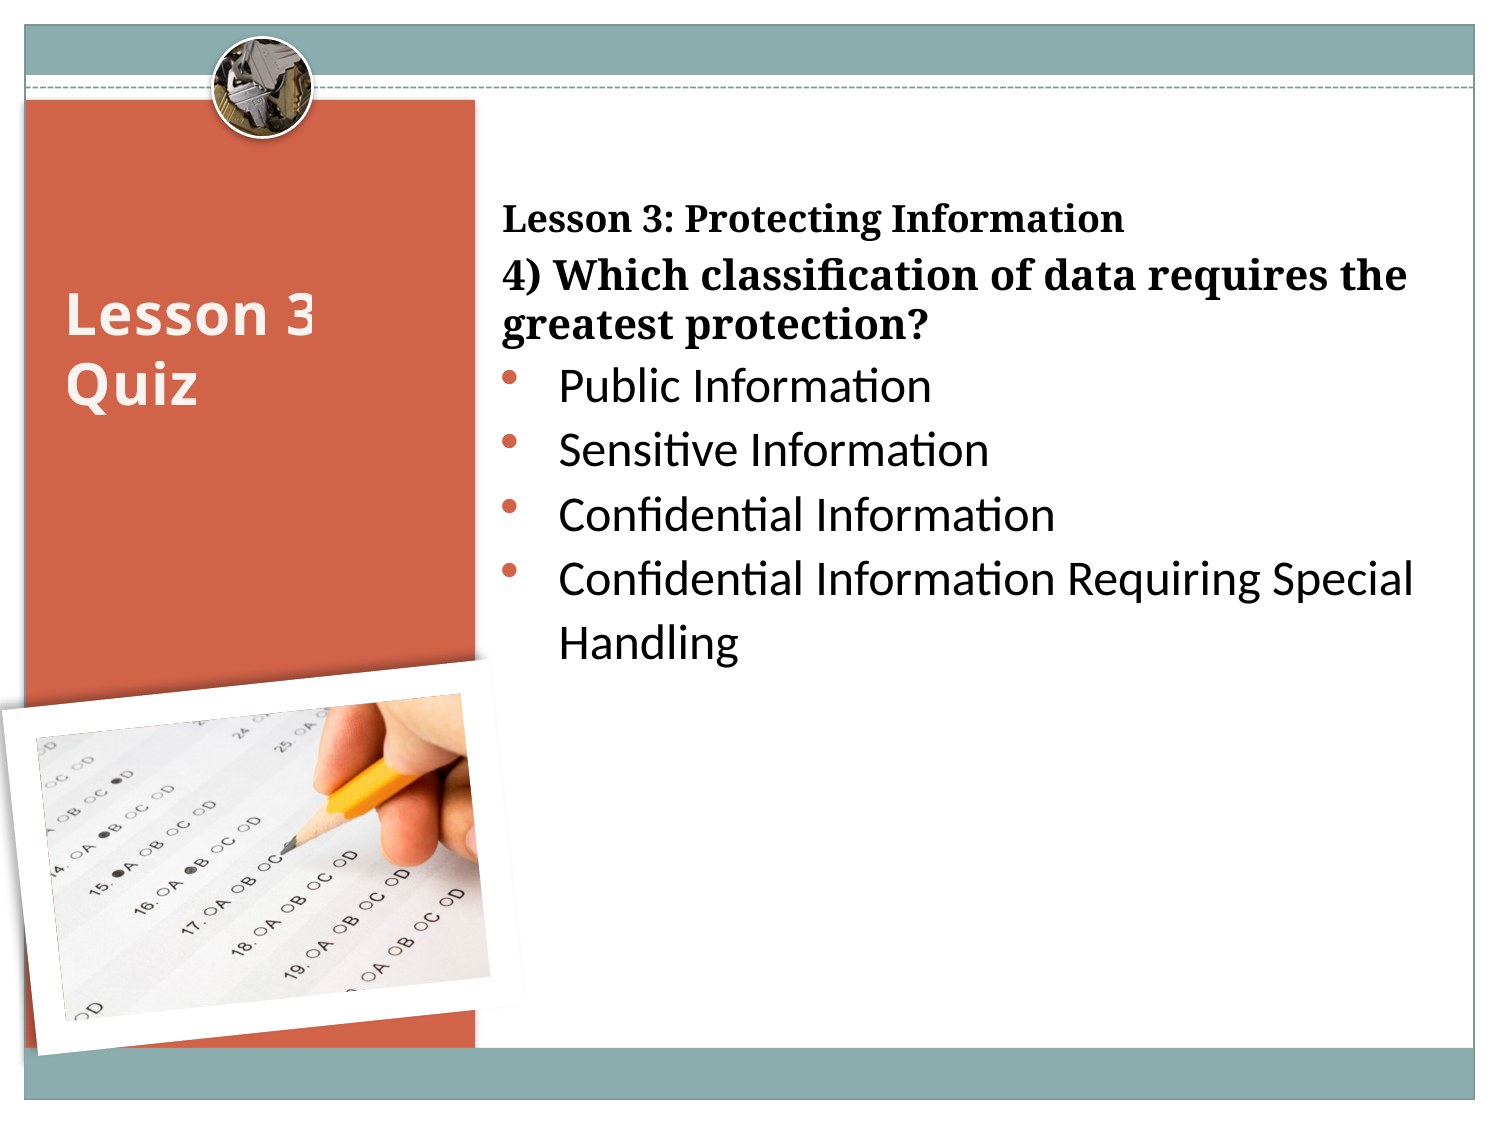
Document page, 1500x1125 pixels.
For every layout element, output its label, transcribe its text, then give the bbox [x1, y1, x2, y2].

picture [214, 39, 311, 136]
picture [37, 694, 490, 1021]
list Lesson 3: Protecting Information 4) Which classification of data requires the greatest protection? Public Information Sensitive Information Confidential Information Confidential Information Requiring Special Handling [487, 112, 1438, 1000]
title Lesson 3 Quiz [50, 174, 463, 425]
